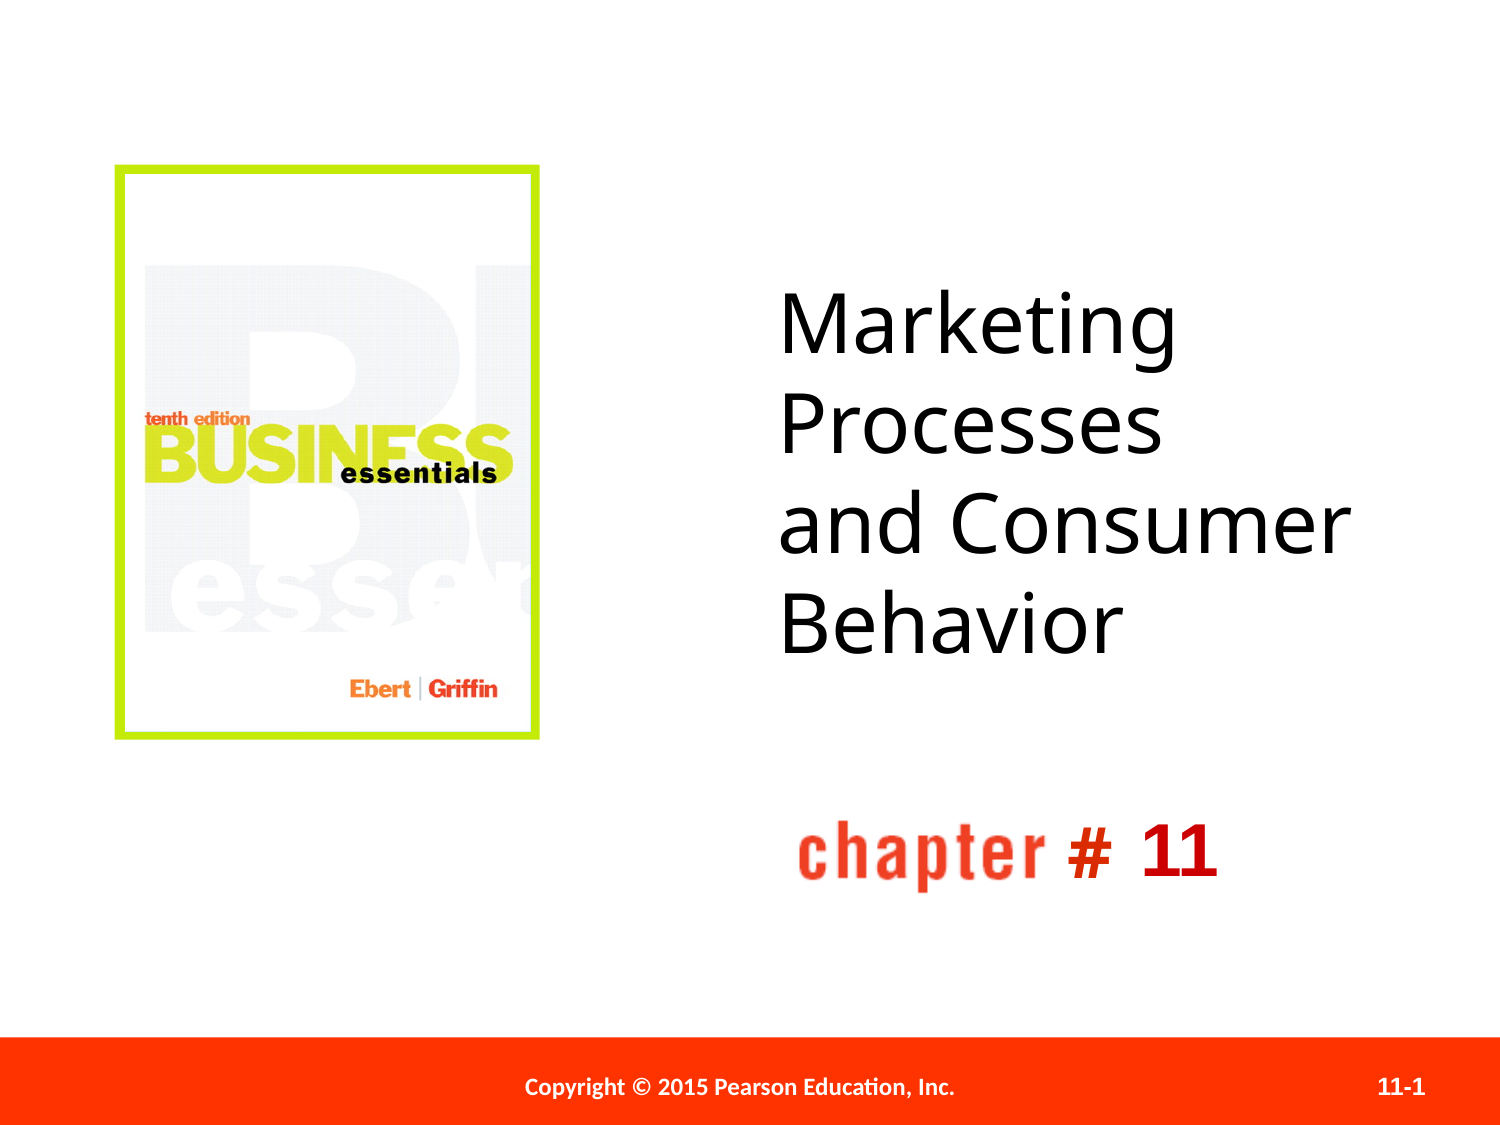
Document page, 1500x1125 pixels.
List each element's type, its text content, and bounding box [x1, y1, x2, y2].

title Marketing Processes and Consumer Behavior [762, 249, 1388, 692]
text_box 11 [1125, 793, 1235, 899]
picture [125, 174, 531, 732]
